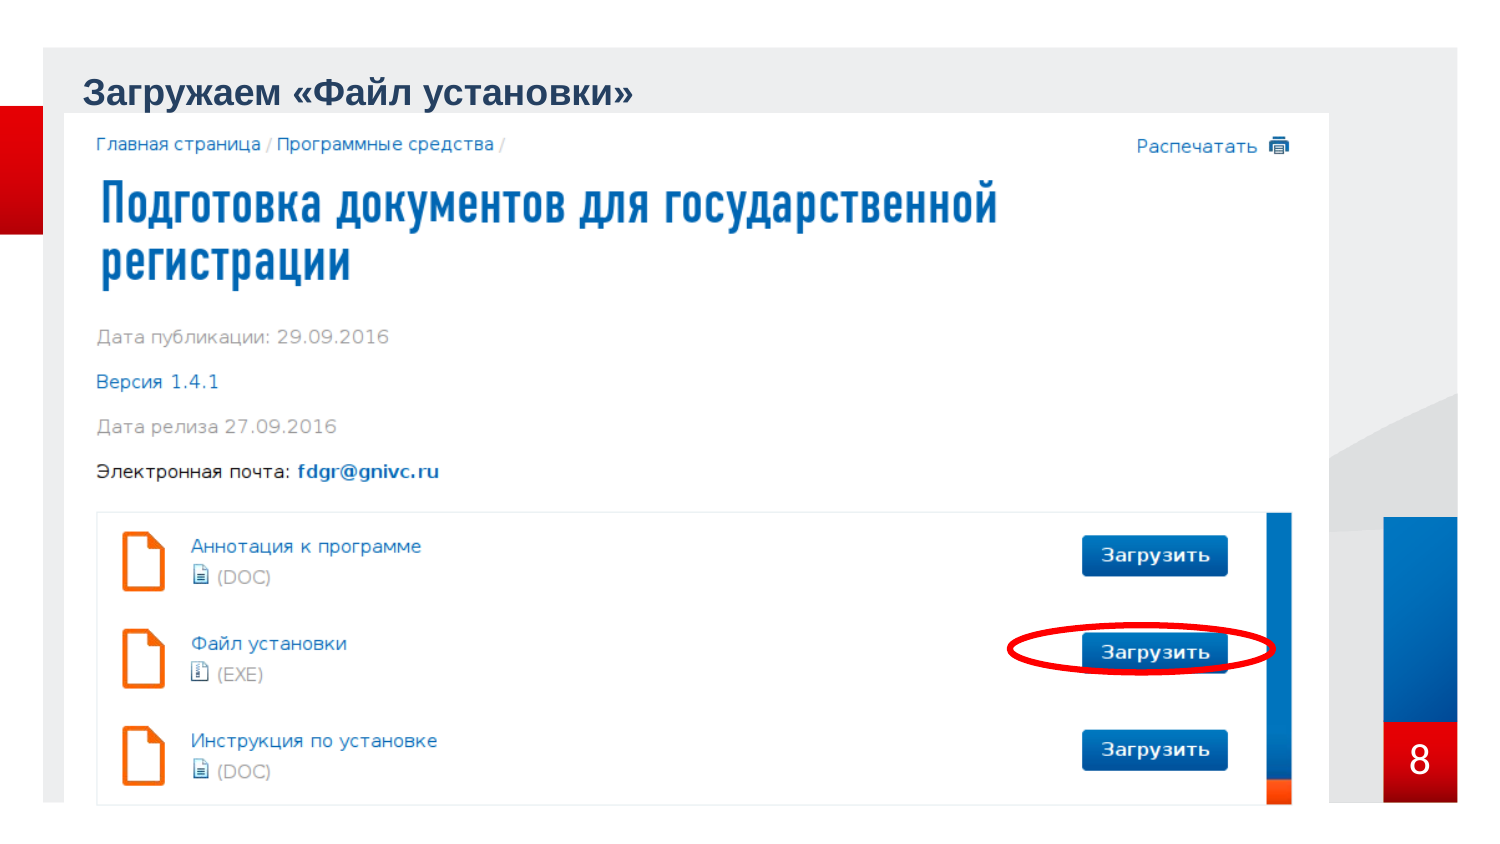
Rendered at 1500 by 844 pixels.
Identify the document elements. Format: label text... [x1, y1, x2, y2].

picture [0, 0, 1500, 844]
slide_number 8 [1378, 721, 1462, 806]
title Загружаем «Файл установки» [69, 0, 1500, 114]
